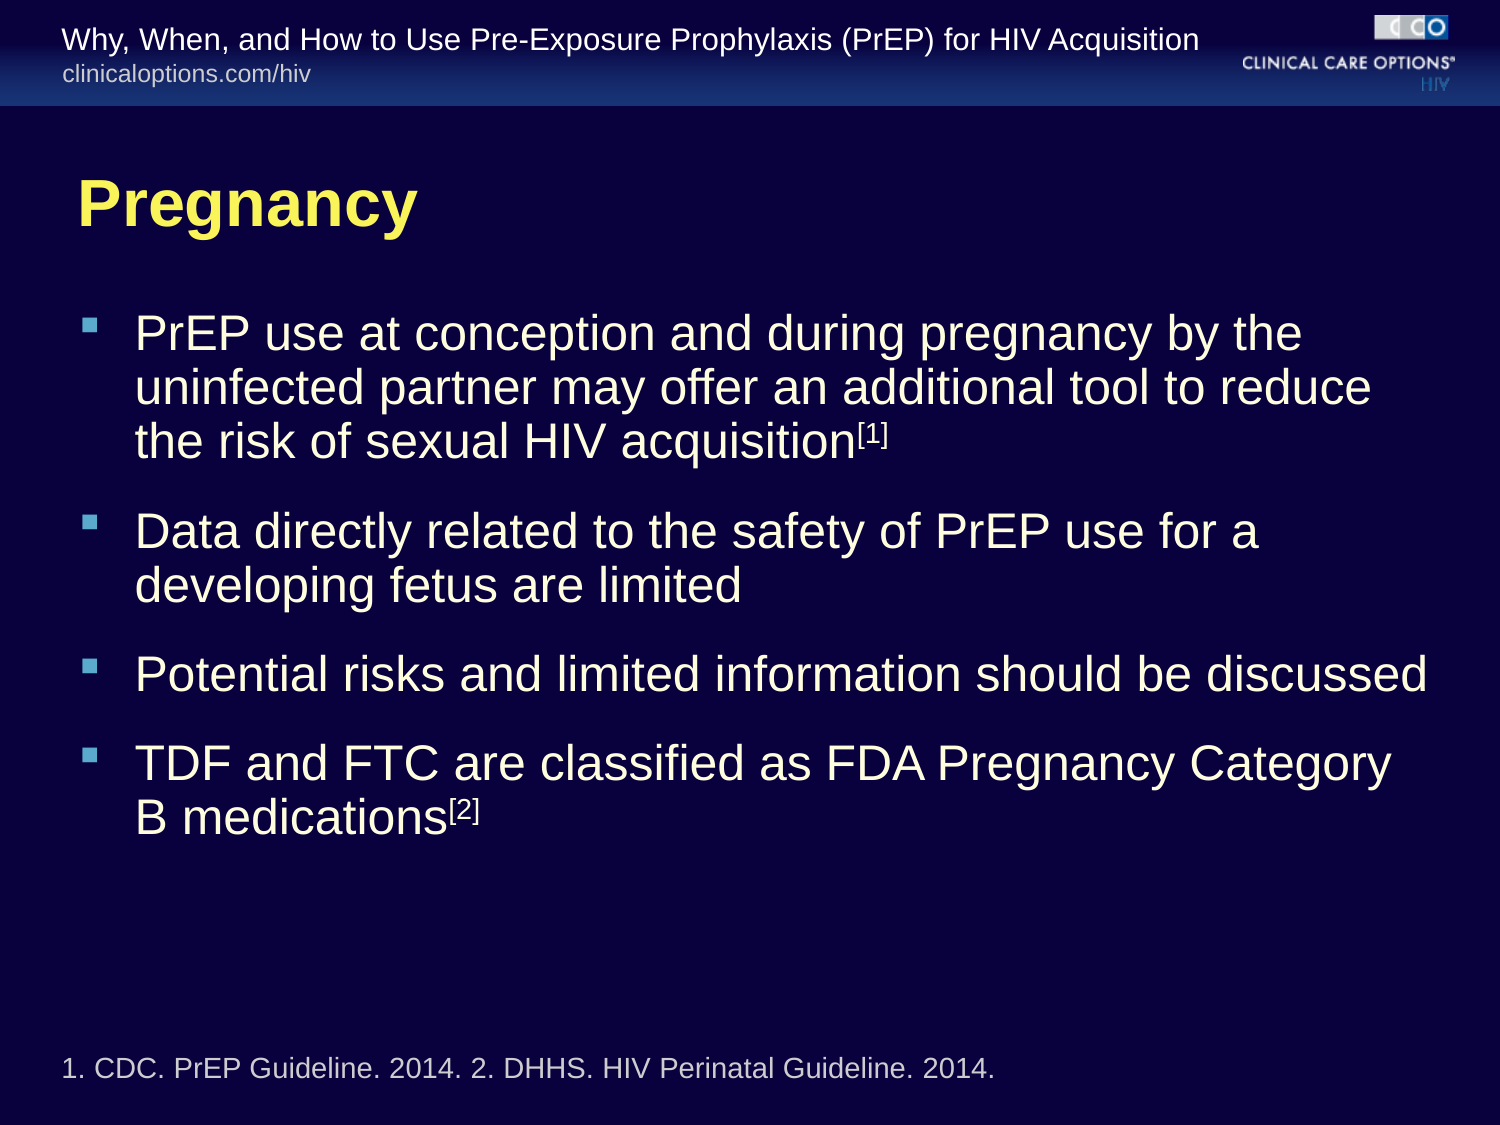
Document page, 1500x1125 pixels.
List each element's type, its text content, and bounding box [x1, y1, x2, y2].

list PrEP use at conception and during pregnancy by the uninfected partner may offer an additional tool to reduce the risk of sexual HIV acquisition[1] Data directly related to the safety of PrEP use for a developing fetus are limited Potential risks and limited information should be discussed TDF and FTC are classified as FDA Pregnancy Category B medications[2] [63, 299, 1451, 1047]
title Pregnancy [62, 109, 1452, 291]
picture [1243, 15, 1455, 91]
text_box 1. CDC. PrEP Guideline. 2014. 2. DHHS. HIV Perinatal Guideline. 2014. [46, 1042, 1376, 1093]
